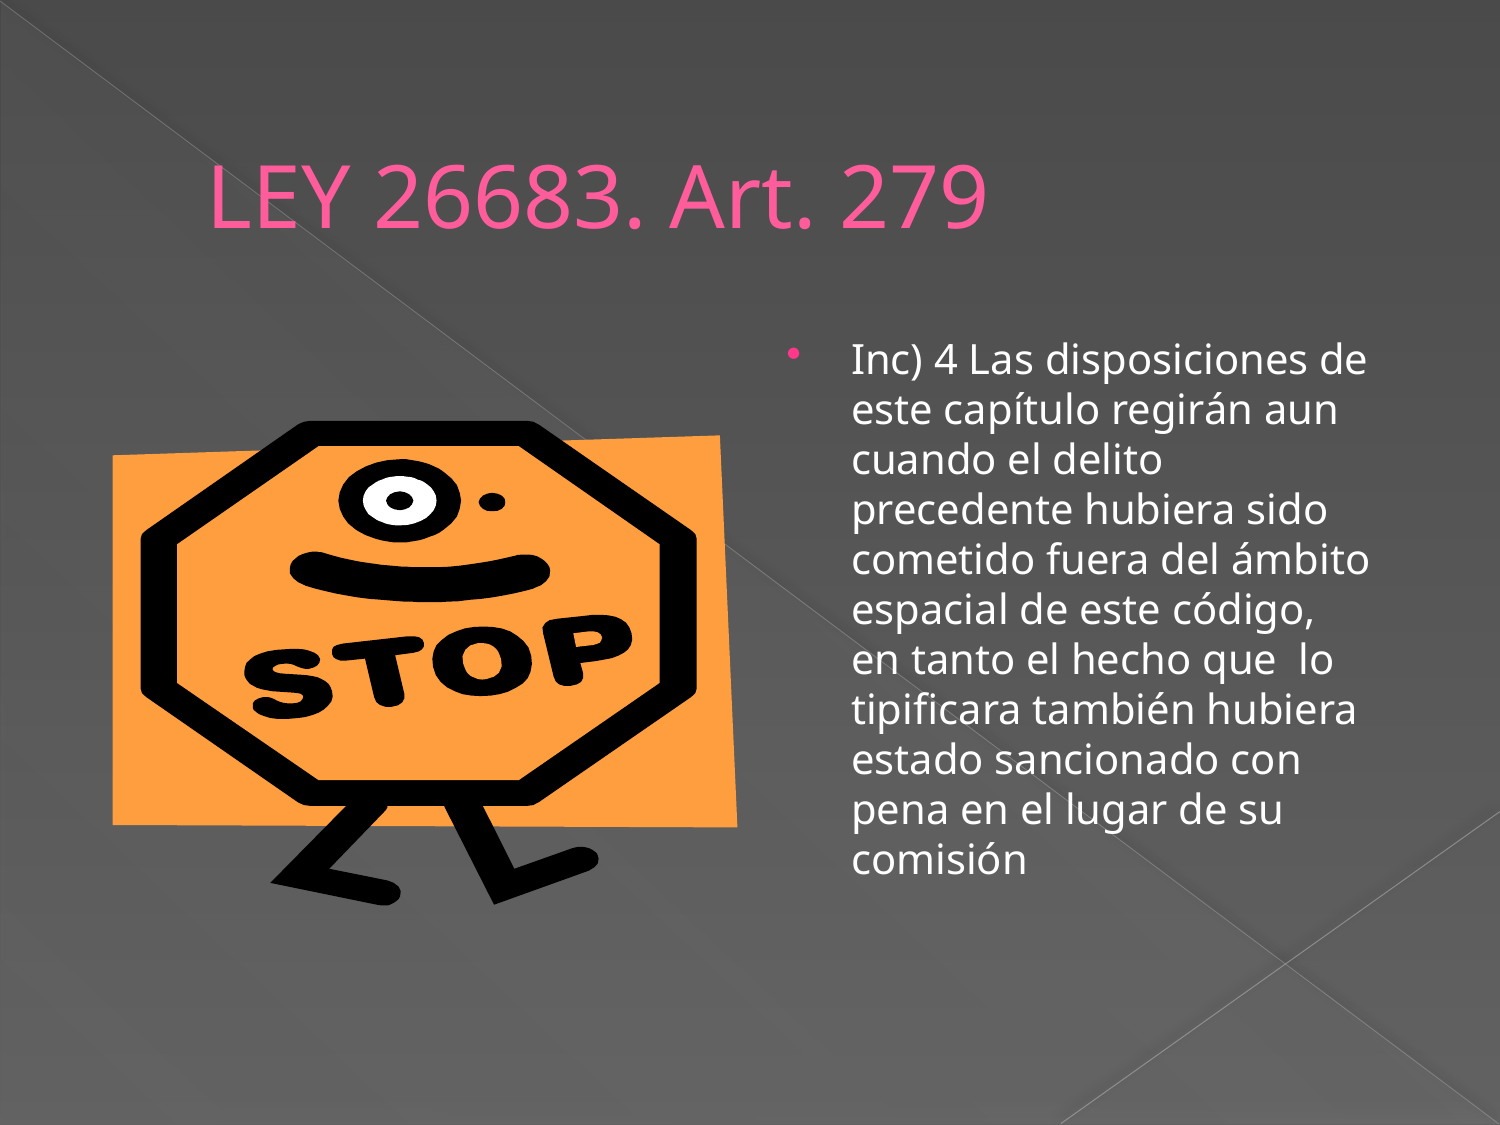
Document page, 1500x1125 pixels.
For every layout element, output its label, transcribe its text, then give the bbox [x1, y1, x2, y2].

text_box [112, 420, 738, 906]
list Inc) 4 Las disposiciones de este capítulo regirán aun cuando el delito precedente hubiera sido cometido fuera del ámbito espacial de este código, en tanto el hecho que lo tipificara también hubiera estado sancionado con pena en el lugar de su comisión [762, 324, 1388, 1001]
title LEY 26683. Art. 279 [112, 99, 1388, 288]
